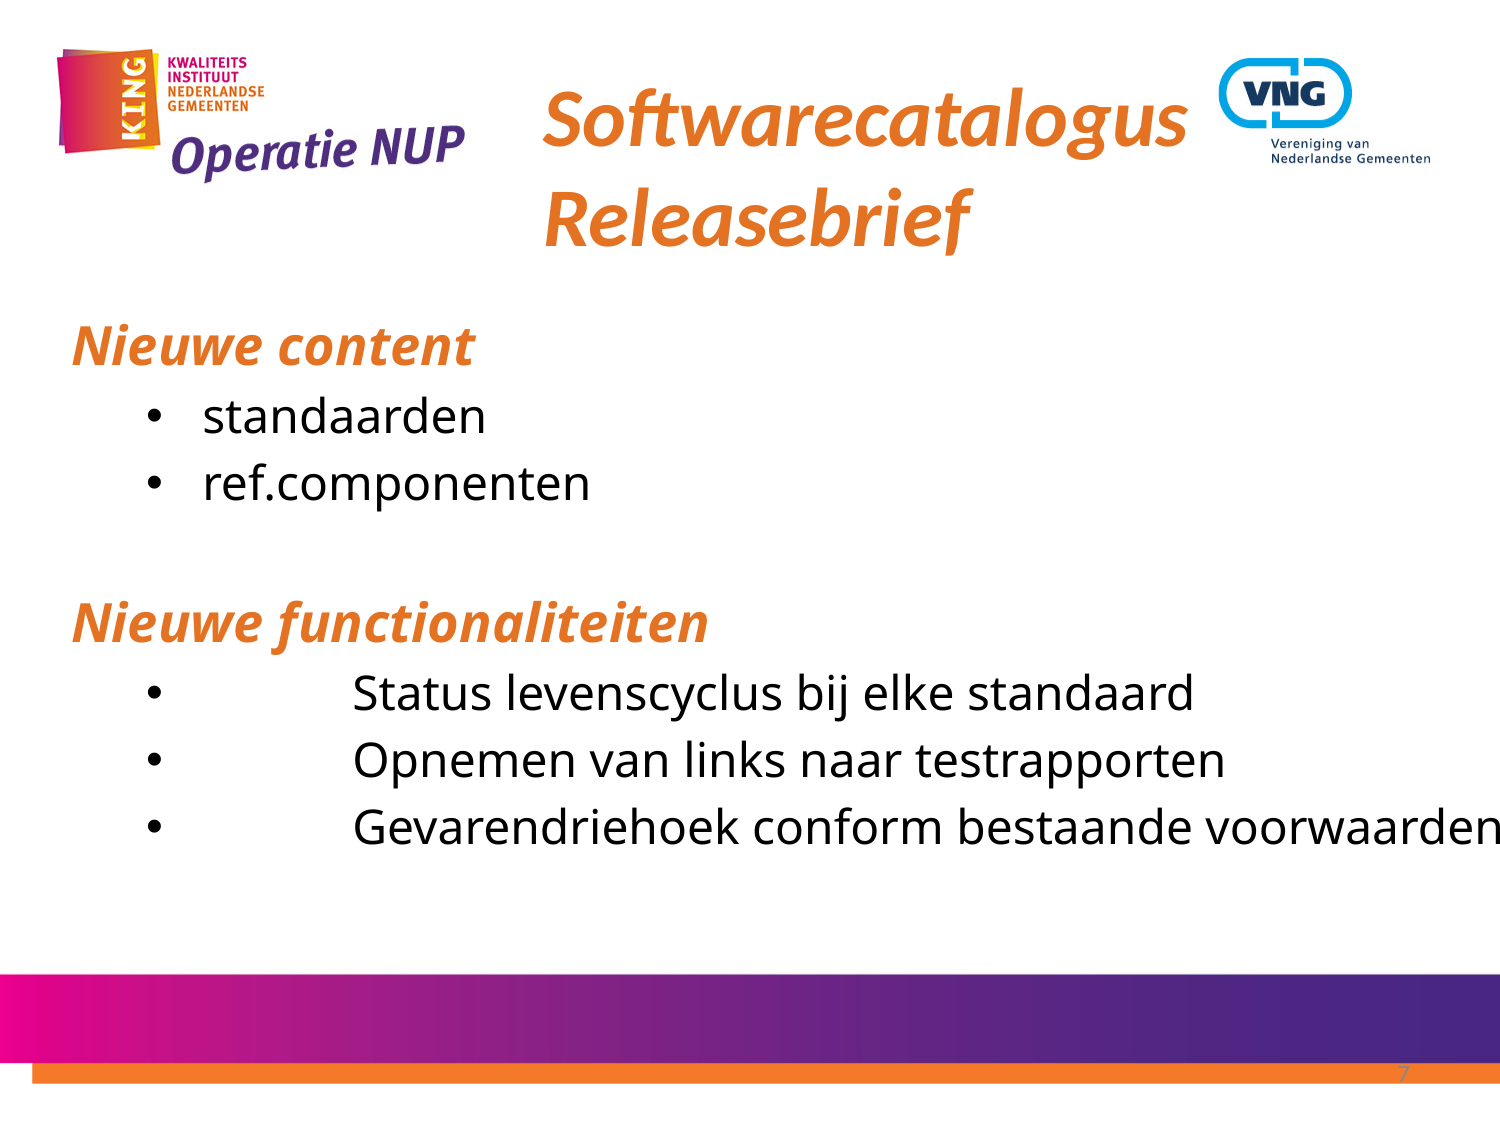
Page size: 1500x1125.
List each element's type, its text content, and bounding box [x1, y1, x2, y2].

text_box Nieuwe content standaarden ref.componenten Nieuwe functionaliteiten Status levenscyclus bij elke standaard Opnemen van links naar testrapporten Gevarendriehoek conform bestaande voorwaarden [56, 228, 1500, 971]
slide_number 7 [1074, 1042, 1425, 1103]
picture [0, 0, 1500, 1125]
text_box Softwarecatalogus Releasebrief [528, 56, 1500, 187]
